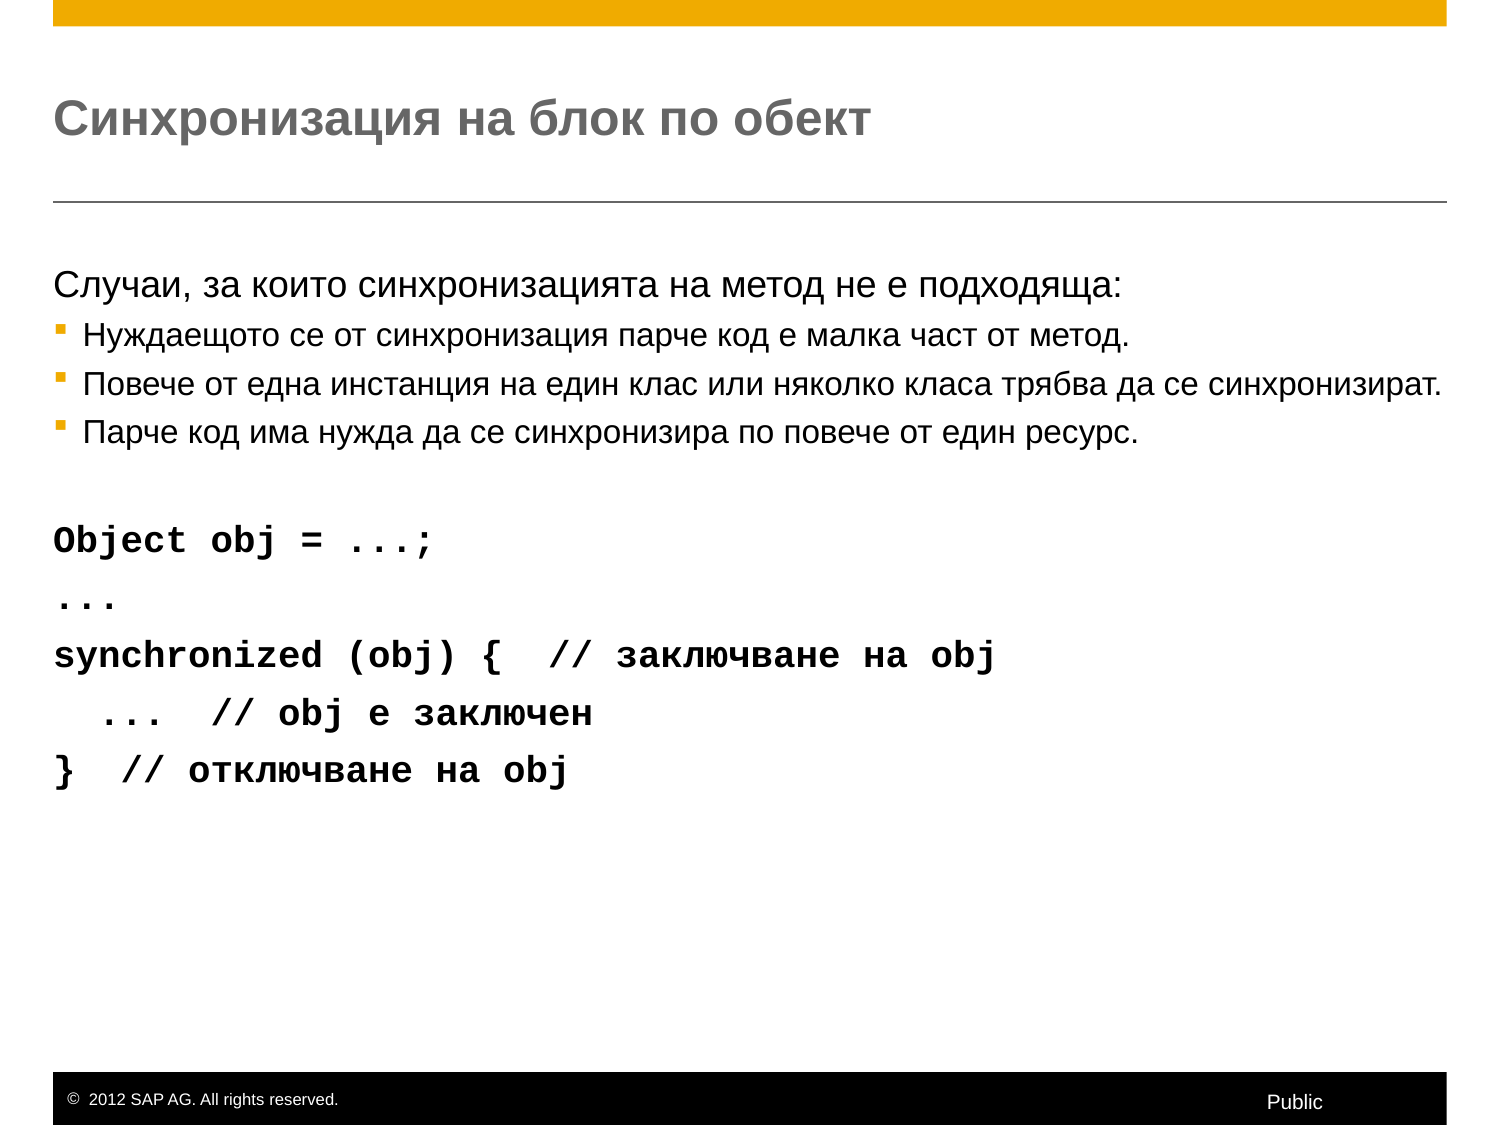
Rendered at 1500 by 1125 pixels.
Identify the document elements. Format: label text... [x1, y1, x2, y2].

title Синхронизация на блок по обект [53, 53, 1447, 178]
list Случаи, за които синхронизацията на метод не е подходяща: Нуждаещото се от синхронизация парче код е малка част от метод. Повече от една инстанция на един клас или няколко класа трябва да се синхронизират. Парче код има нужда да се синхронизира по повече от един ресурс. Object obj = ...; ... synchronized (obj) { // заключване на obj ... // obj е заключен } // отключване на obj [53, 260, 1447, 957]
